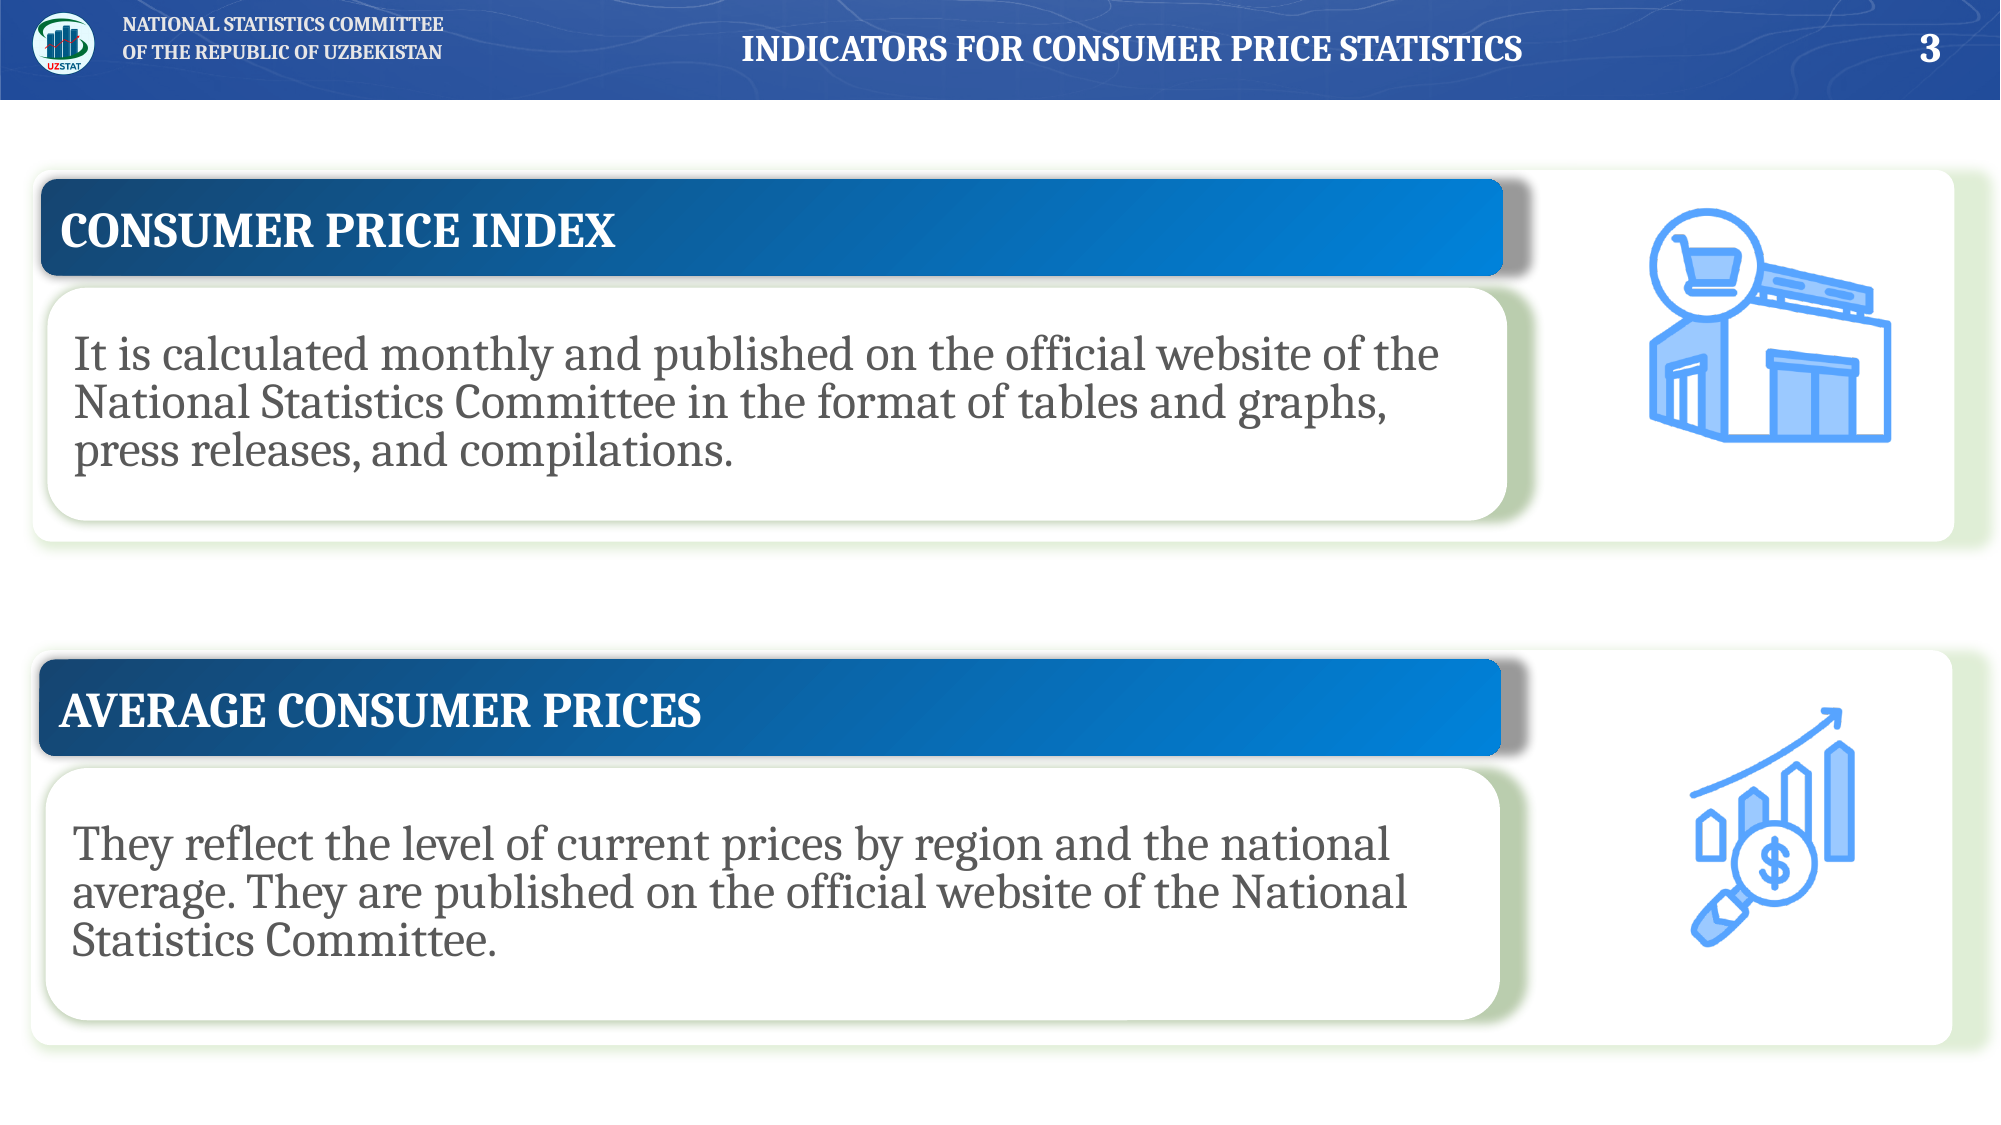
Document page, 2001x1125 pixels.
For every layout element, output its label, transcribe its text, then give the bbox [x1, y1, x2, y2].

text_box [29, 649, 1954, 1047]
picture [0, 0, 2000, 100]
text_box CONSUMER PRICE INDEX [40, 178, 1504, 277]
text_box They reflect the level of current prices by region and the national average. They are published on the official website of the National Statistics Committee. [44, 766, 1502, 1022]
text_box AVERAGE CONSUMER PRICES [38, 658, 1502, 757]
picture [1644, 699, 1900, 955]
text_box It is calculated monthly and published on the official website of the National Statistics Committee in the format of tables and graphs, press releases, and compilations. [46, 286, 1509, 522]
text_box [31, 168, 1956, 543]
text_box [1895, 100, 1913, 108]
picture [1645, 200, 1895, 450]
